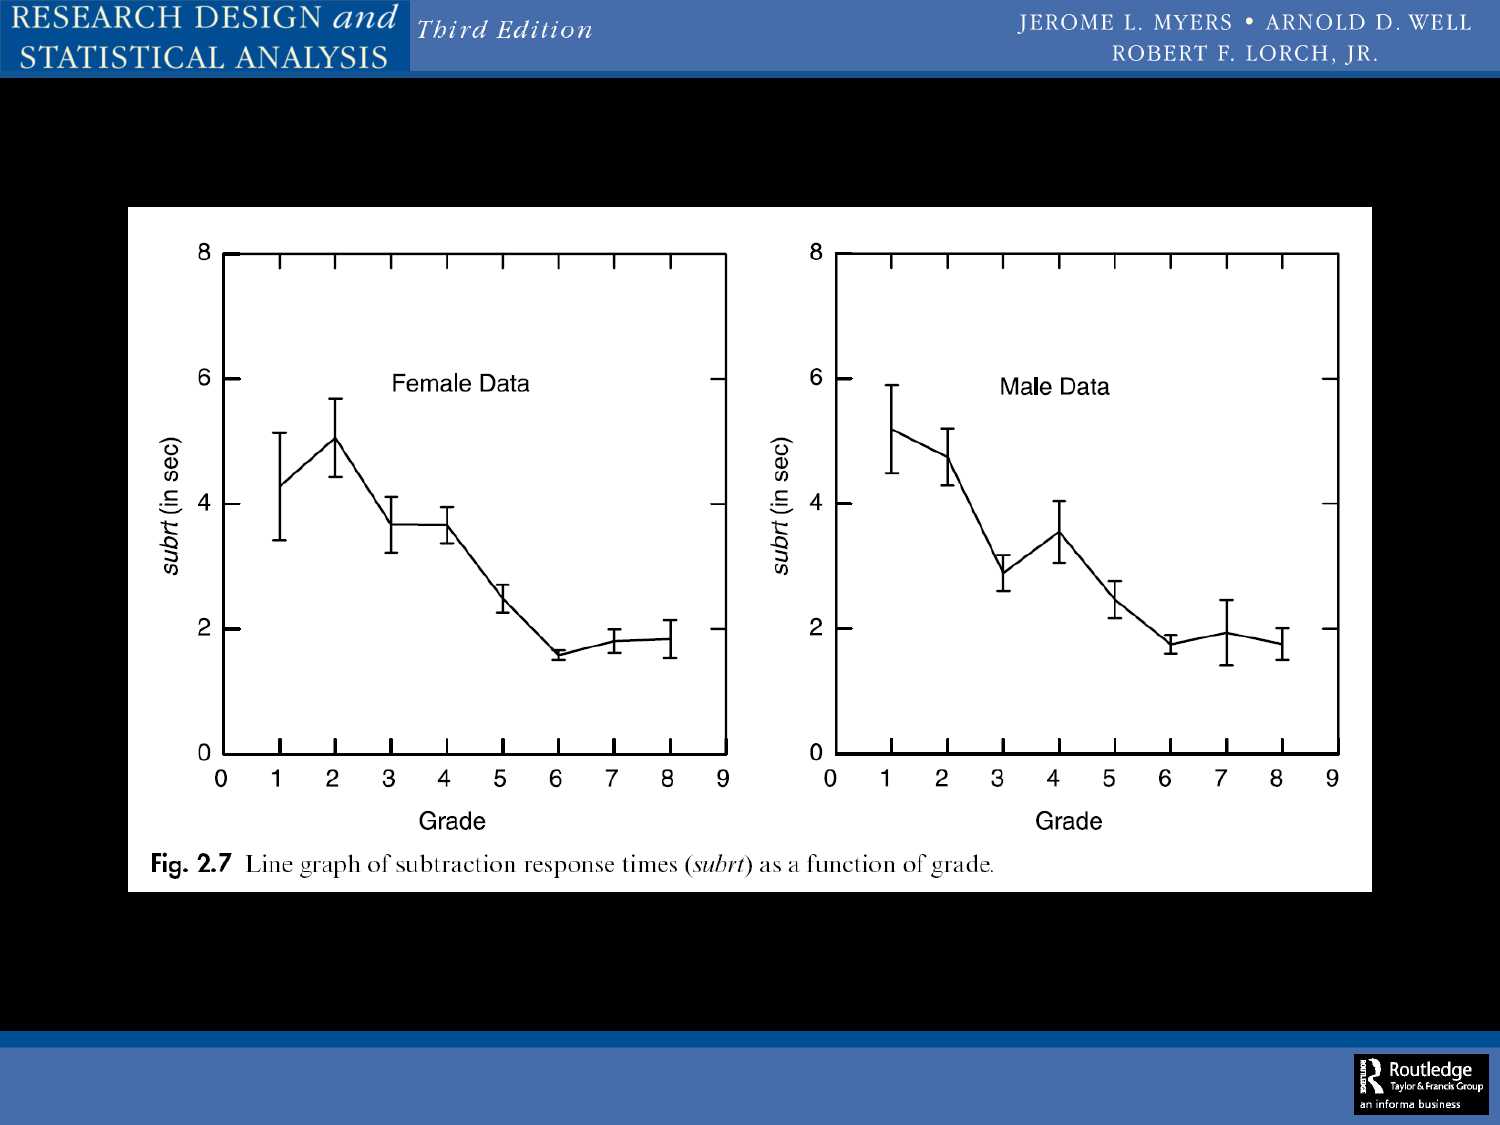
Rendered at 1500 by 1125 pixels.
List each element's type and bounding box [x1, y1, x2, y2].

list [128, 206, 1372, 892]
picture [0, 0, 1500, 78]
picture [0, 1031, 1500, 1125]
